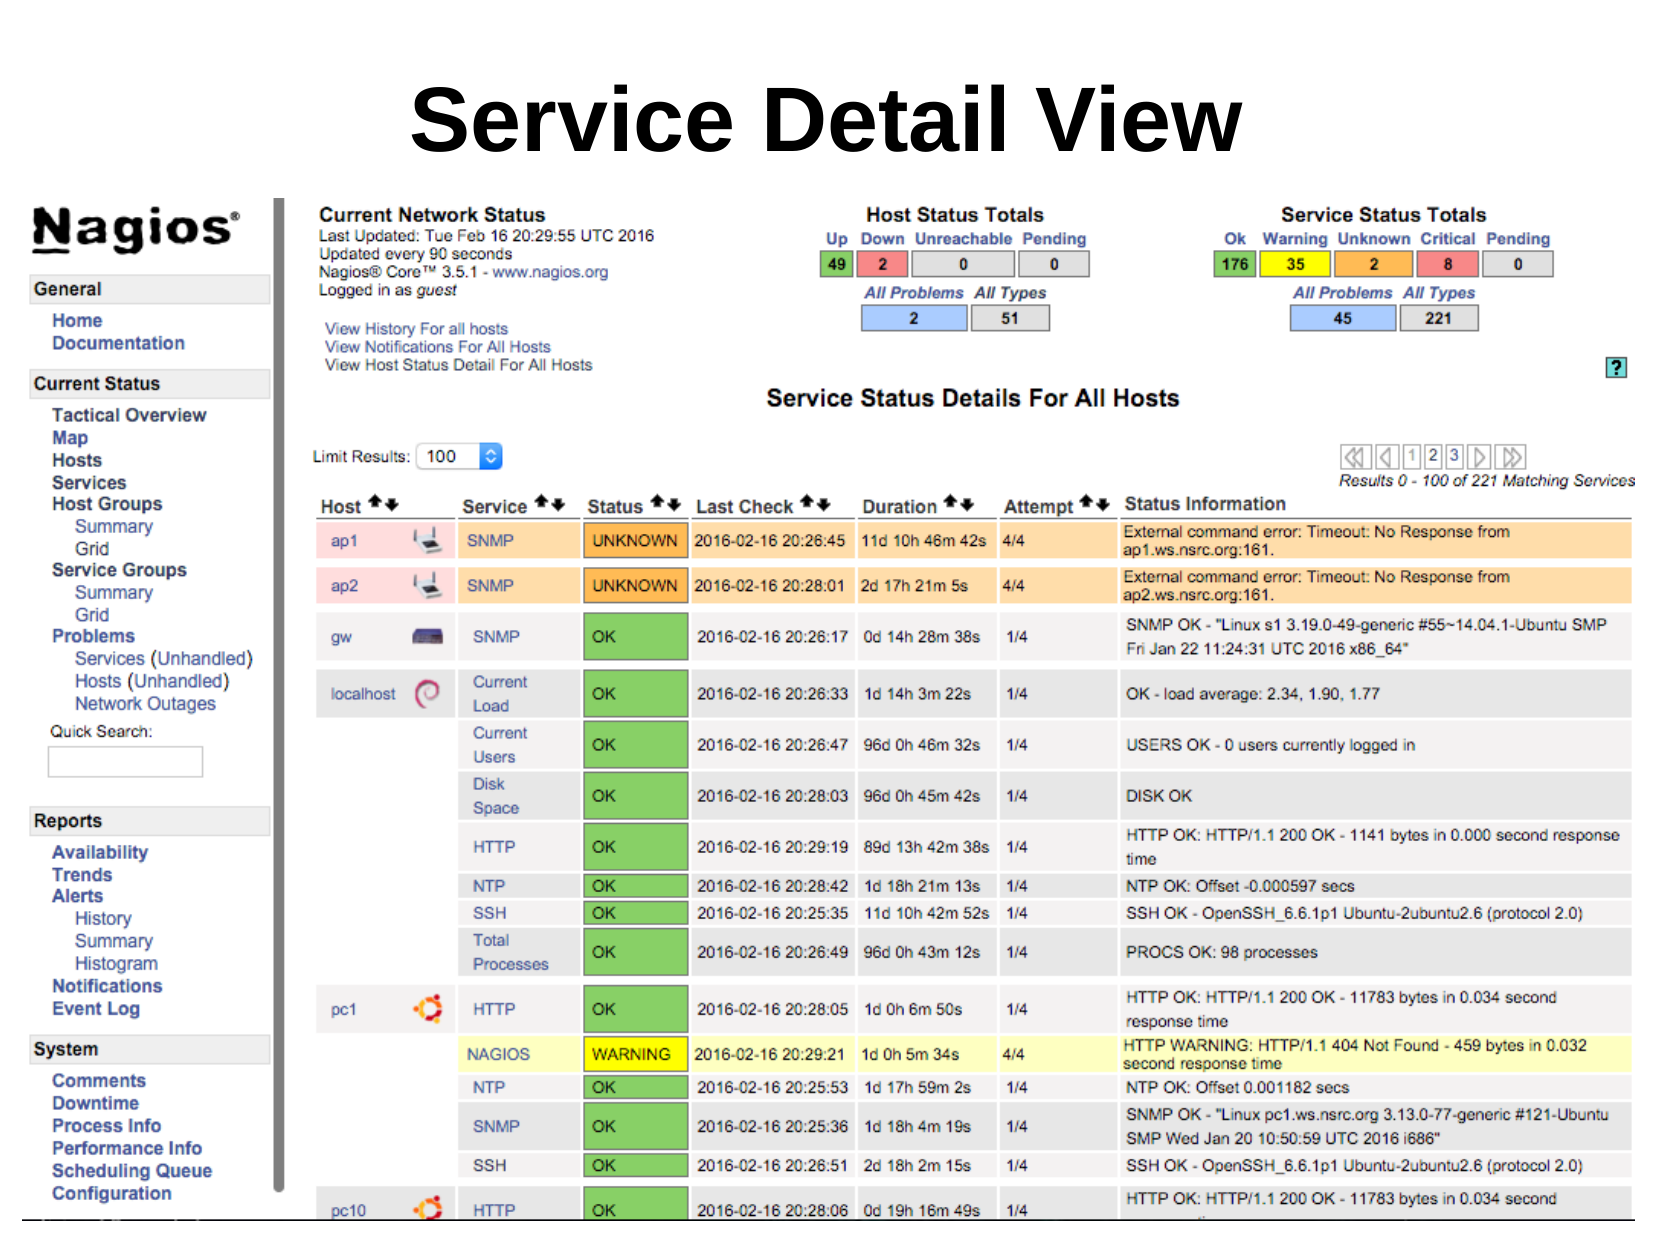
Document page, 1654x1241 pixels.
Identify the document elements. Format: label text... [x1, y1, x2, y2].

text_box Service Detail View [82, 49, 1571, 180]
picture [21, 197, 1636, 1222]
